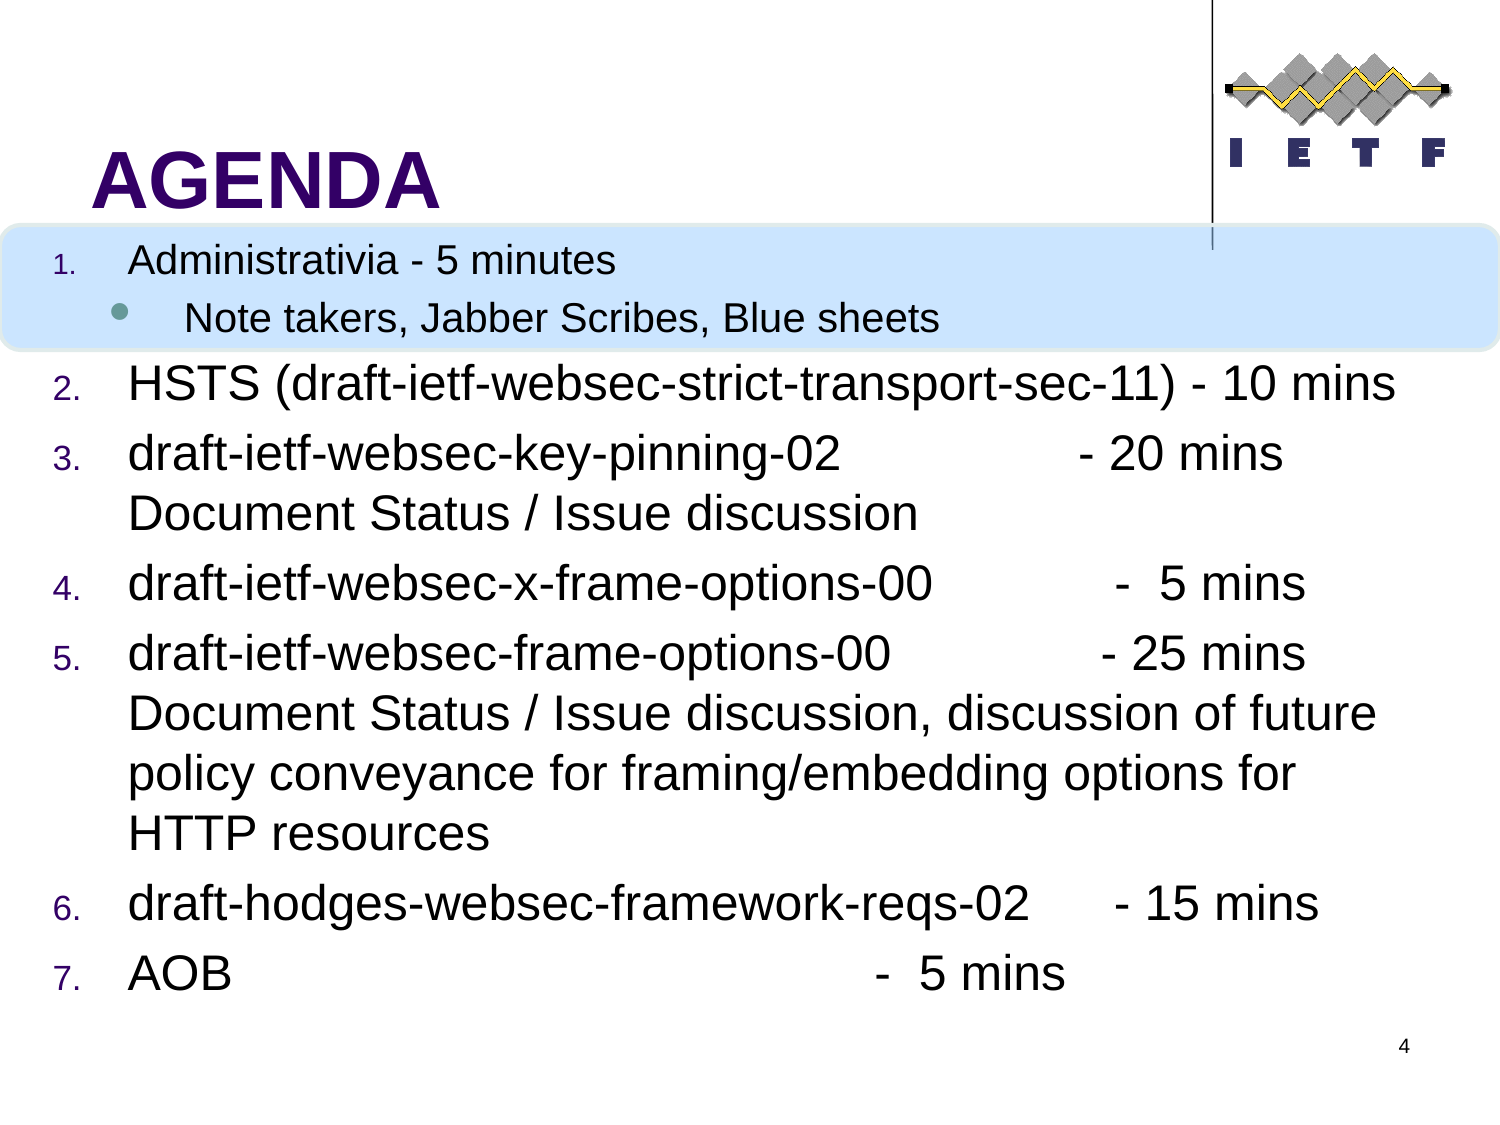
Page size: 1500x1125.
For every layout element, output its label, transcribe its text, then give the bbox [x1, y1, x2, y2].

slide_number 4 [1074, 1024, 1426, 1101]
list Administrativia - 5 minutes Note takers, Jabber Scribes, Blue sheets HSTS (draft-ietf-websec-strict-transport-sec-11) - 10 mins draft-ietf-websec-key-pinning-02 - 20 mins Document Status / Issue discussion draft-ietf-websec-x-frame-options-00 - 5 mins draft-ietf-websec-frame-options-00 - 25 mins Document Status / Issue discussion, discussion of future policy conveyance for framing/embedding options for HTTP resources draft-hodges-websec-framework-reqs-02 - 15 mins AOB - 5 mins [37, 224, 1451, 1125]
text_box [0, 222, 1500, 353]
picture [1212, 37, 1463, 181]
title AGENDA [74, 19, 1201, 222]
